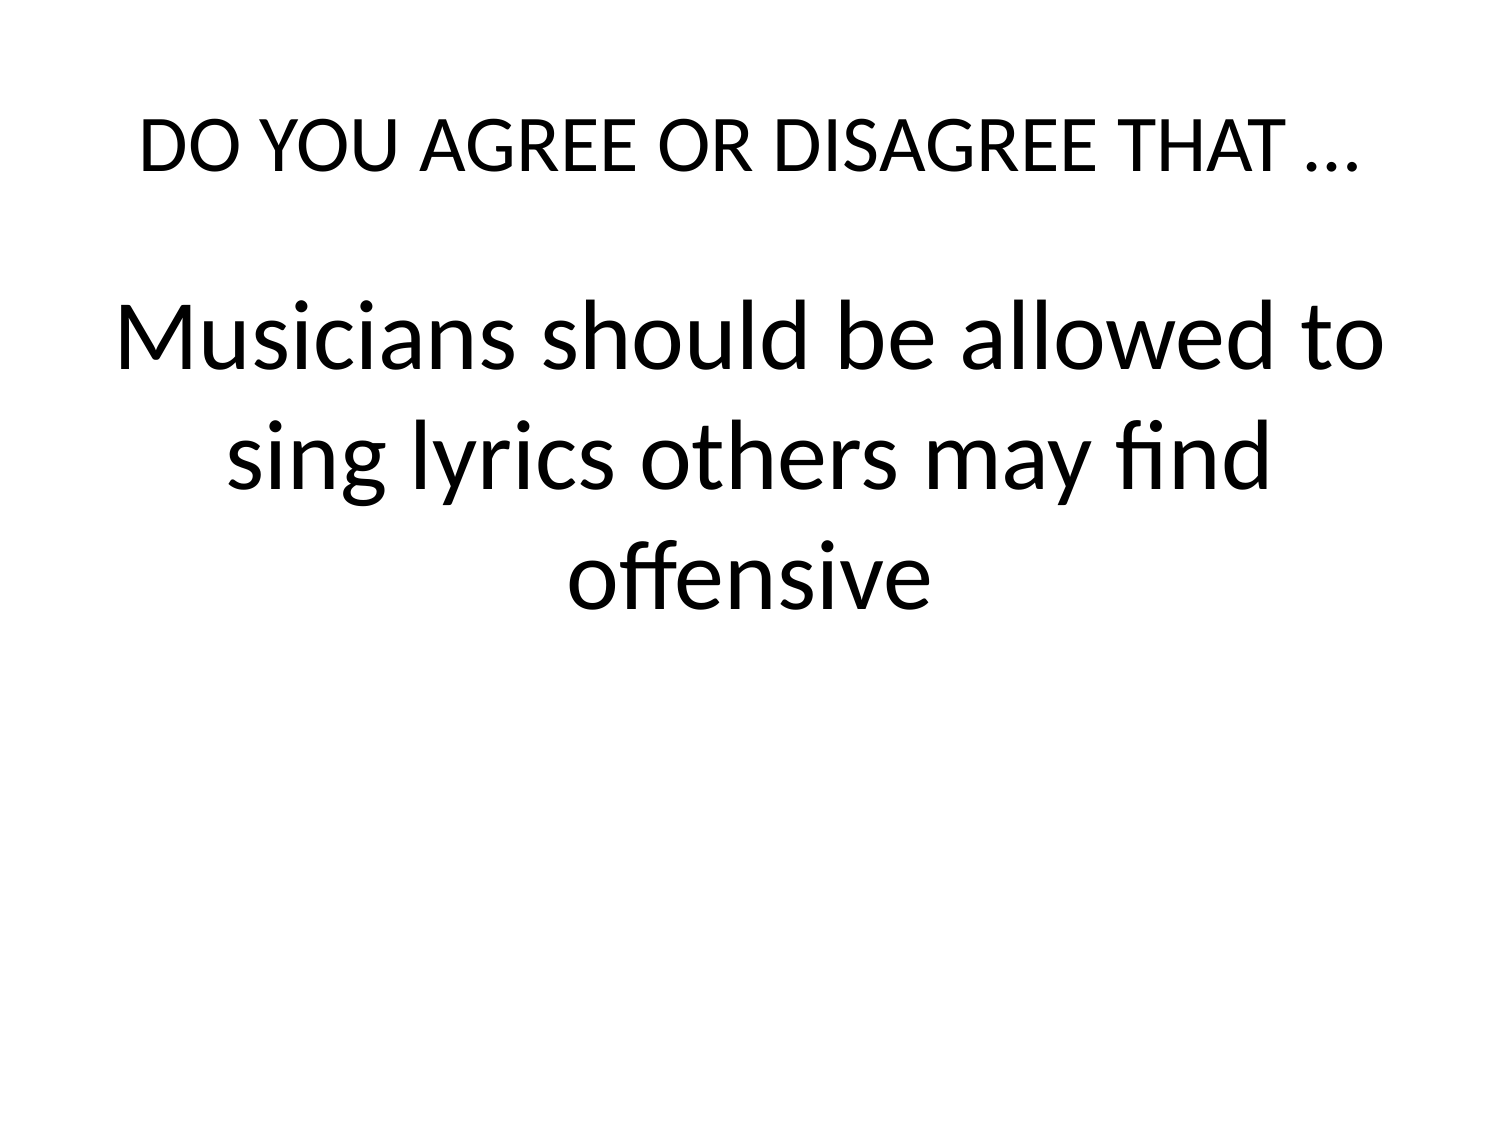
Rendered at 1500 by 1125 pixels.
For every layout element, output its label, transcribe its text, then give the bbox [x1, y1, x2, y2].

title DO YOU AGREE OR DISAGREE THAT … [75, 45, 1425, 233]
list Musicians should be allowed to sing lyrics others may find offensive [75, 262, 1425, 1005]
